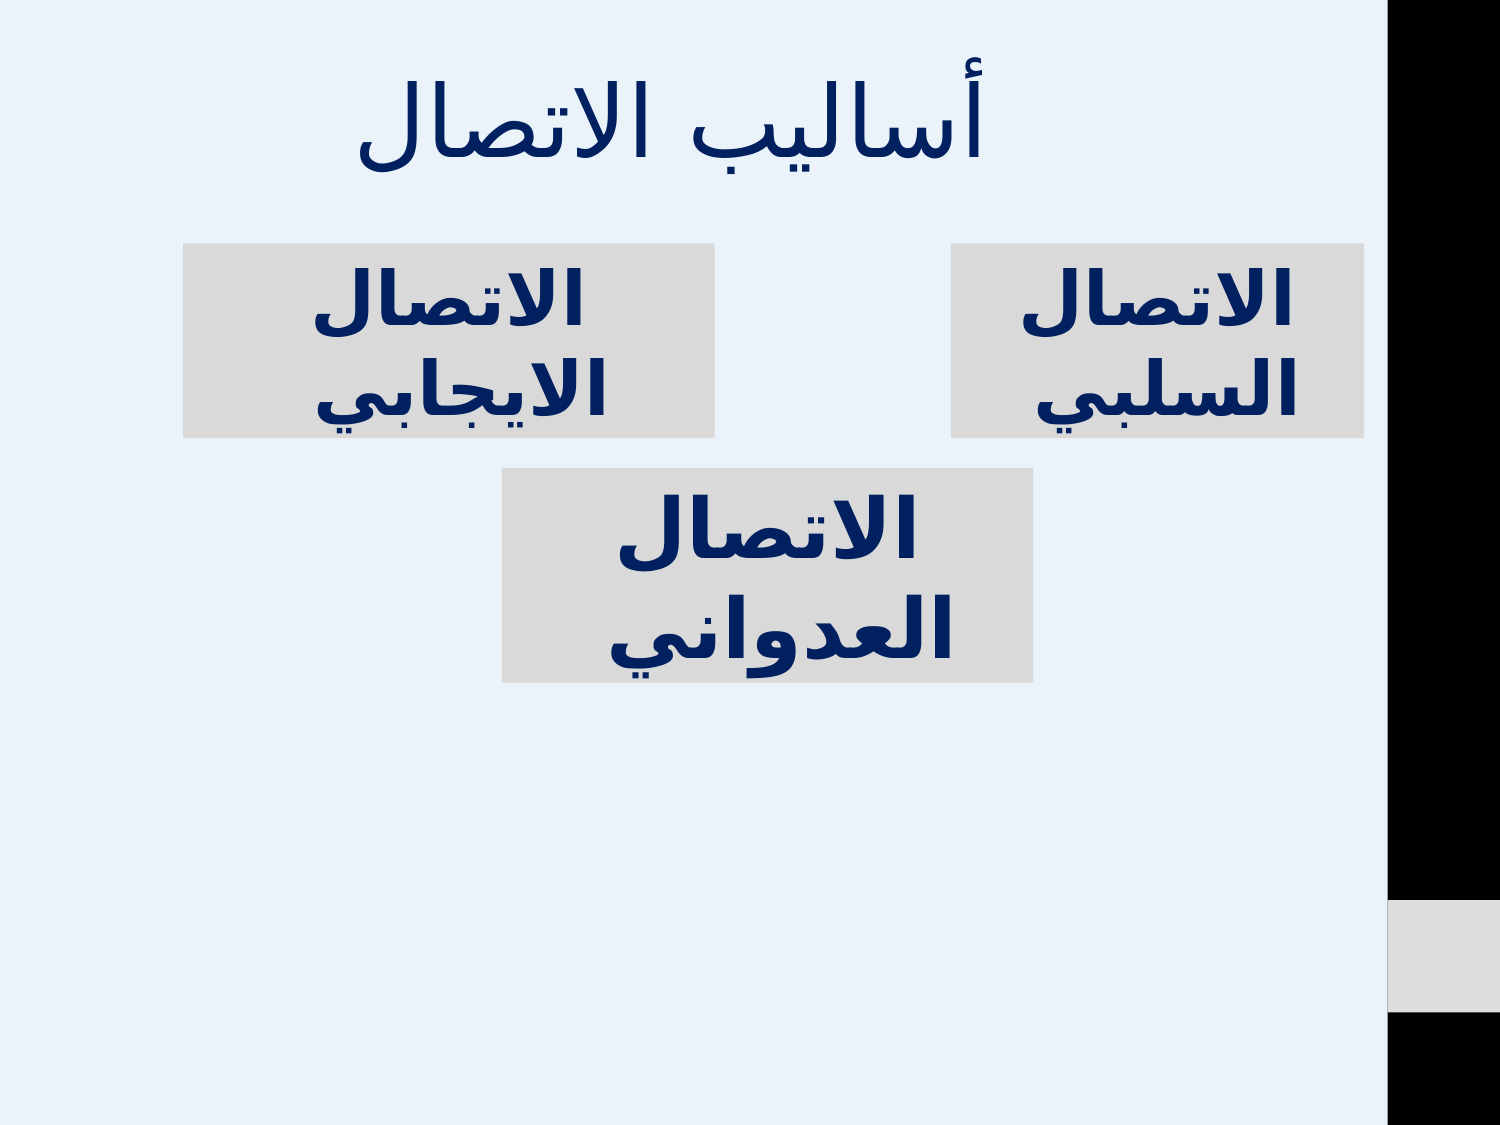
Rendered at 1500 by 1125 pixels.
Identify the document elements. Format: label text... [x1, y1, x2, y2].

text_box أساليب الاتصال [171, 50, 1140, 186]
text_box الاتصال الايجابي [183, 243, 715, 439]
text_box الاتصال السلبي [950, 243, 1365, 439]
text_box الاتصال العدواني [501, 467, 1034, 683]
